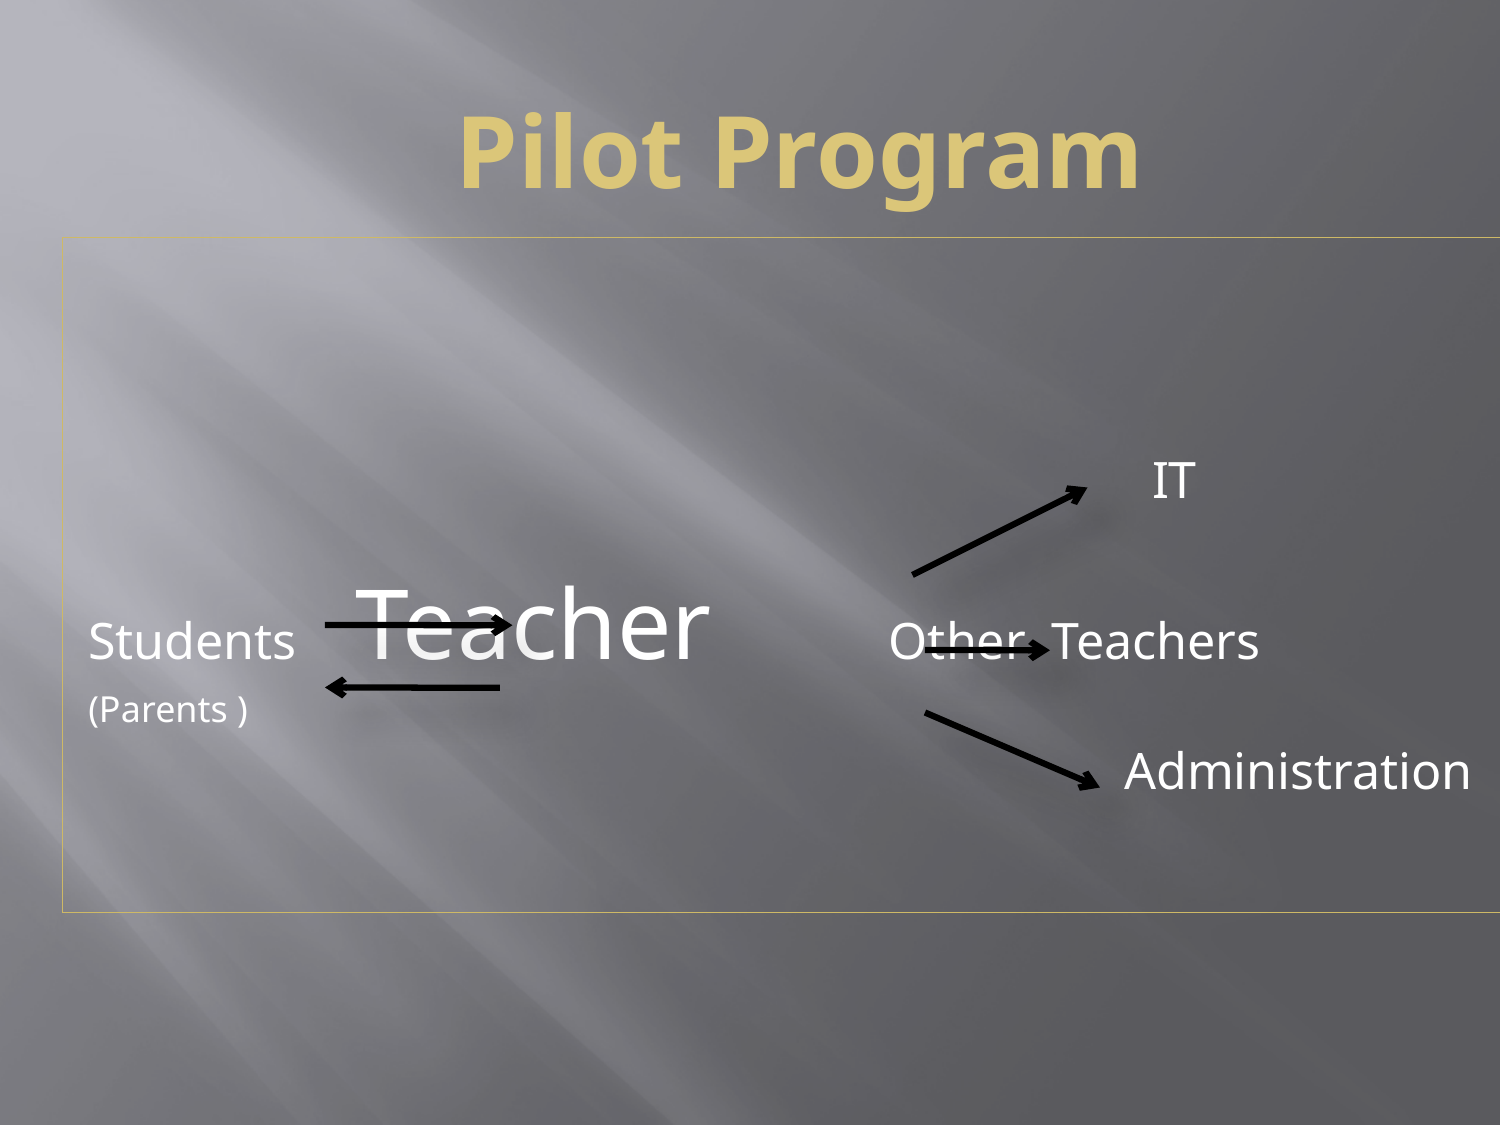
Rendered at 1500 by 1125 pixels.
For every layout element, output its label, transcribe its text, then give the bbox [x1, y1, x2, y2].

list IT Students Teacher Other Teachers (Parents ) Administration [62, 237, 1500, 913]
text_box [912, 487, 1088, 576]
title Pilot Program [99, 62, 1500, 209]
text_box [924, 712, 1101, 788]
